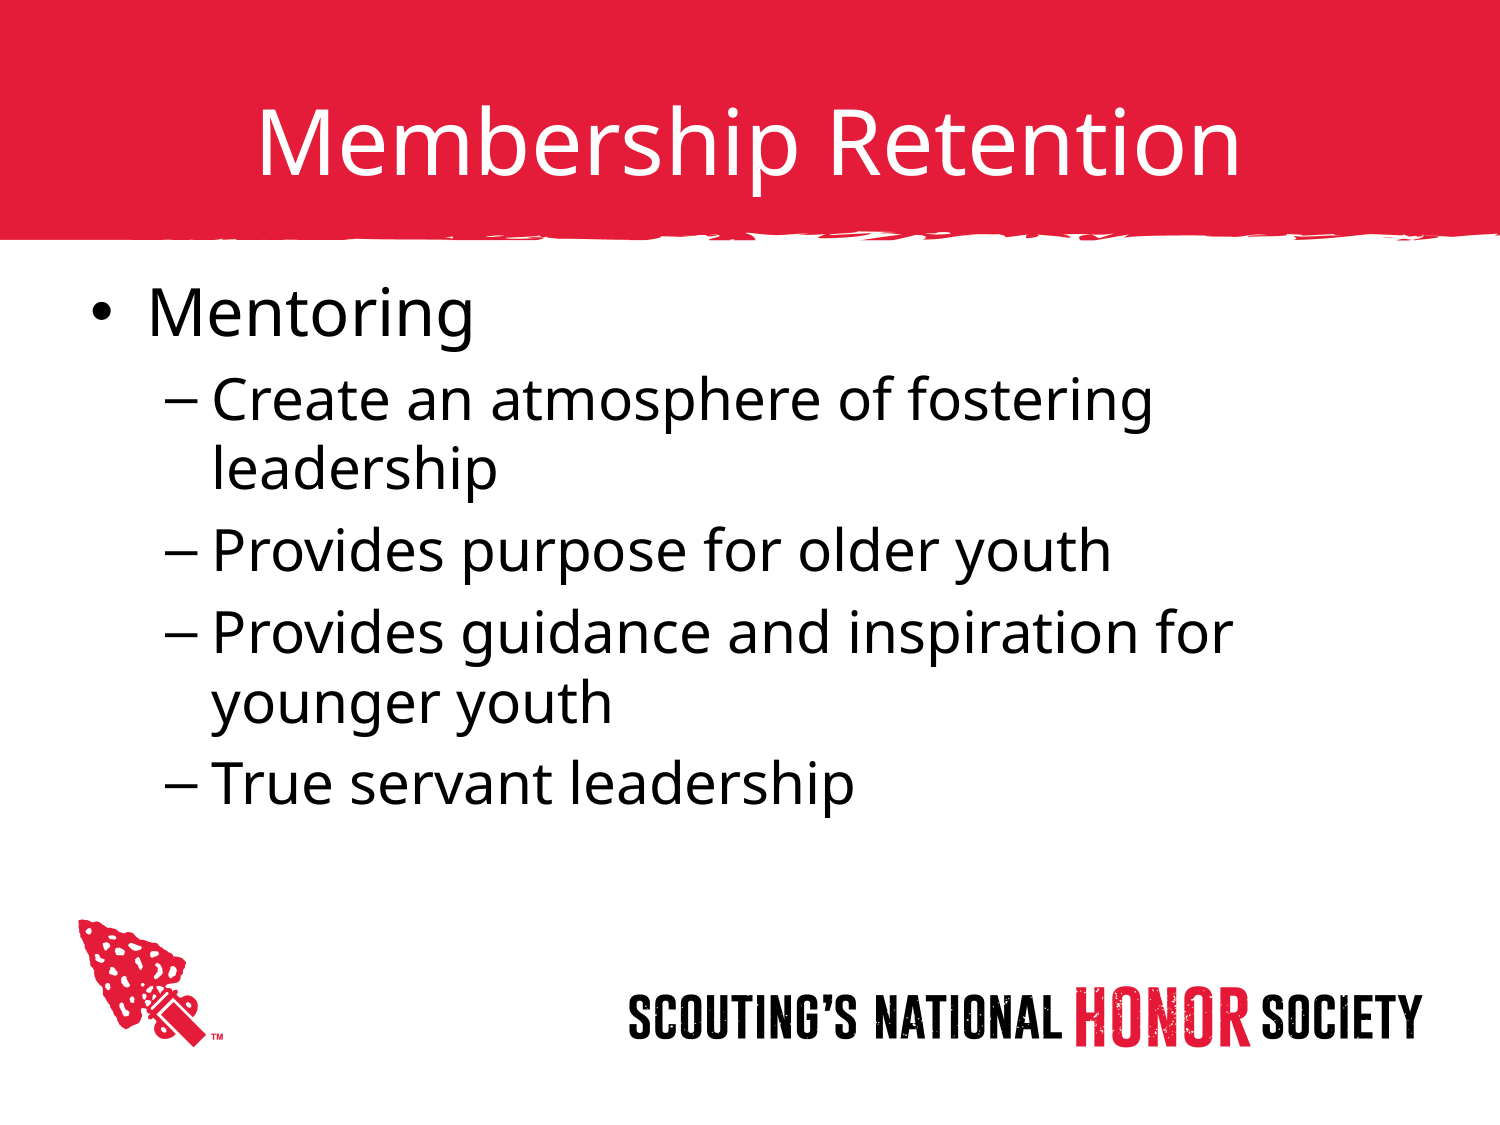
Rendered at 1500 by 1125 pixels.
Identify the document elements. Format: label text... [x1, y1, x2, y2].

picture [0, 0, 1500, 1125]
title Membership Retention [75, 45, 1425, 233]
list Mentoring Create an atmosphere of fostering leadership Provides purpose for older youth Provides guidance and inspiration for younger youth True servant leadership [75, 262, 1425, 1005]
